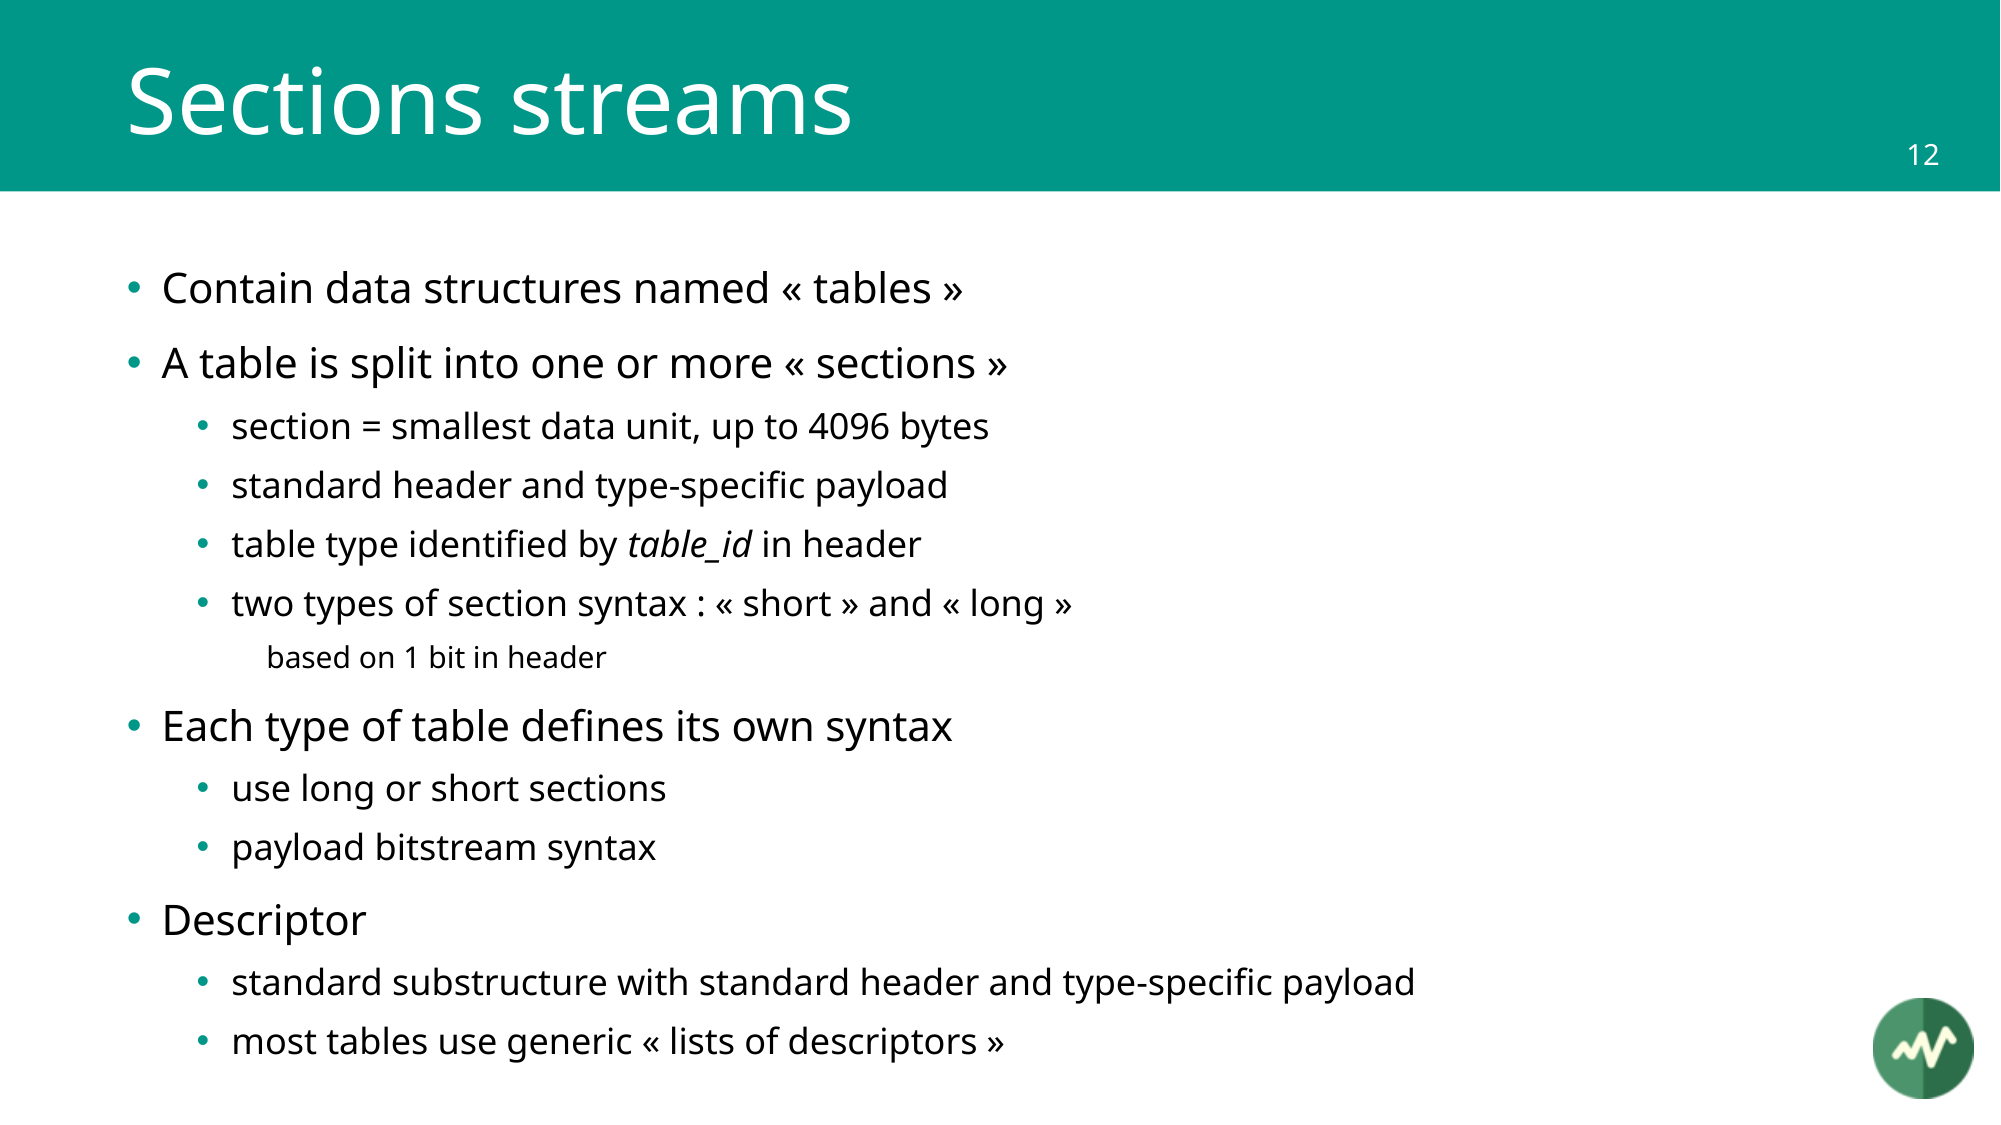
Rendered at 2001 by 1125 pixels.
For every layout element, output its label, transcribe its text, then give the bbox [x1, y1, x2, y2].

picture [1873, 998, 1974, 1099]
title Sections streams [111, 39, 1812, 171]
list Contain data structures named « tables » A table is split into one or more « sections » section = smallest data unit, up to 4096 bytes standard header and type-specific payload table type identified by table_id in header two types of section syntax : « short » and « long » based on 1 bit in header Each type of table defines its own syntax use long or short sections payload bitstream syntax Descriptor standard substructure with standard header and type-specific payload most tables use generic « lists of descriptors » [111, 244, 1812, 1071]
